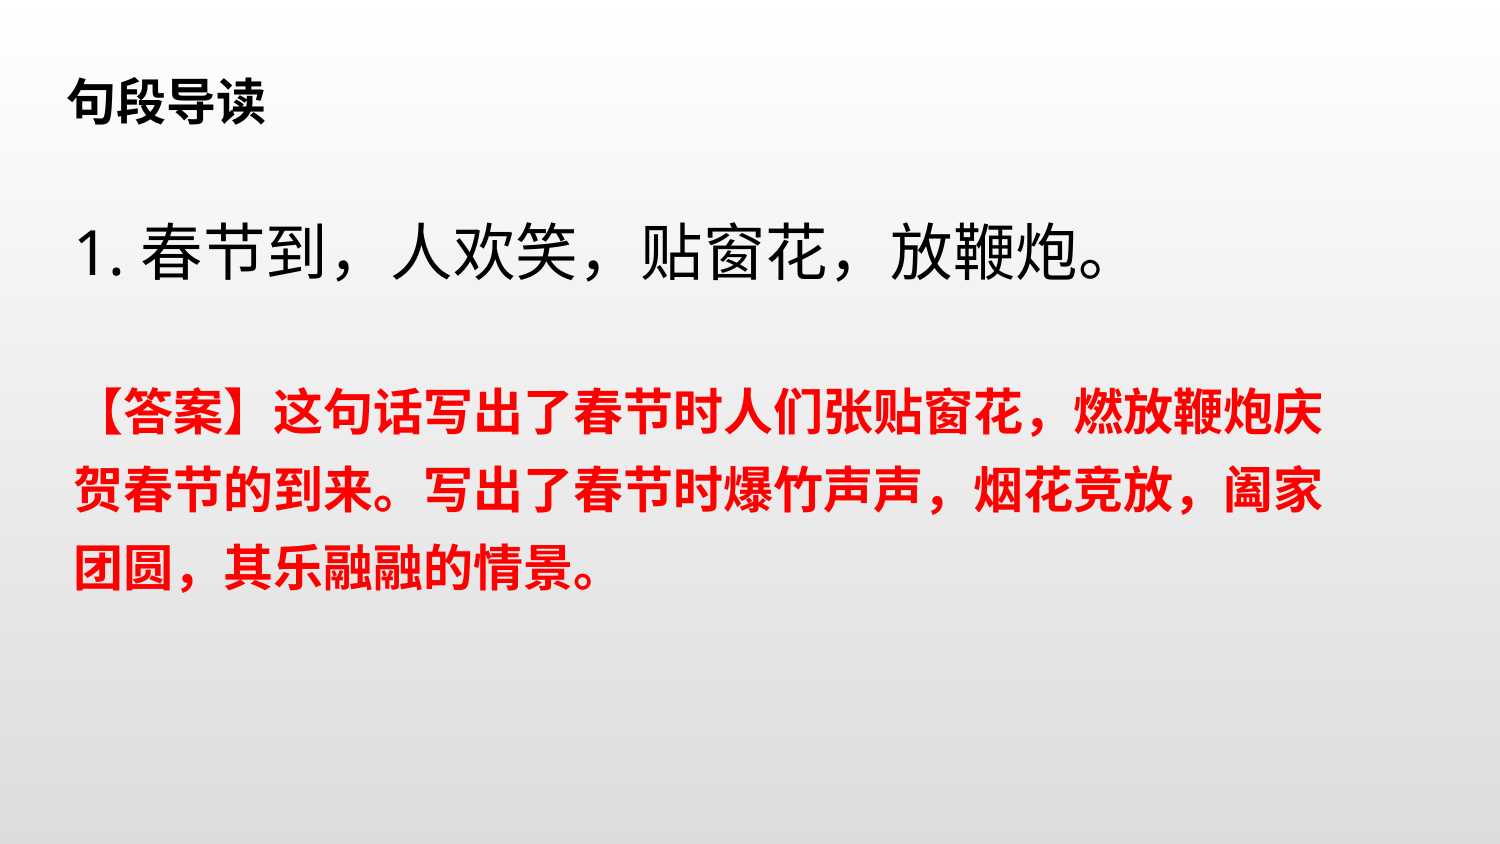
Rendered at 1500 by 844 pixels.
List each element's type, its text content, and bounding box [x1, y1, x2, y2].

text_box 【答案】这句话写出了春节时人们张贴窗花，燃放鞭炮庆贺春节的到来。写出了春节时爆竹声声，烟花竞放，阖家团圆，其乐融融的情景。 [62, 356, 1343, 602]
text_box 1.春节到，人欢笑，贴窗花，放鞭炮。 [62, 169, 1407, 294]
text_box 句段导读 [0, 71, 328, 134]
